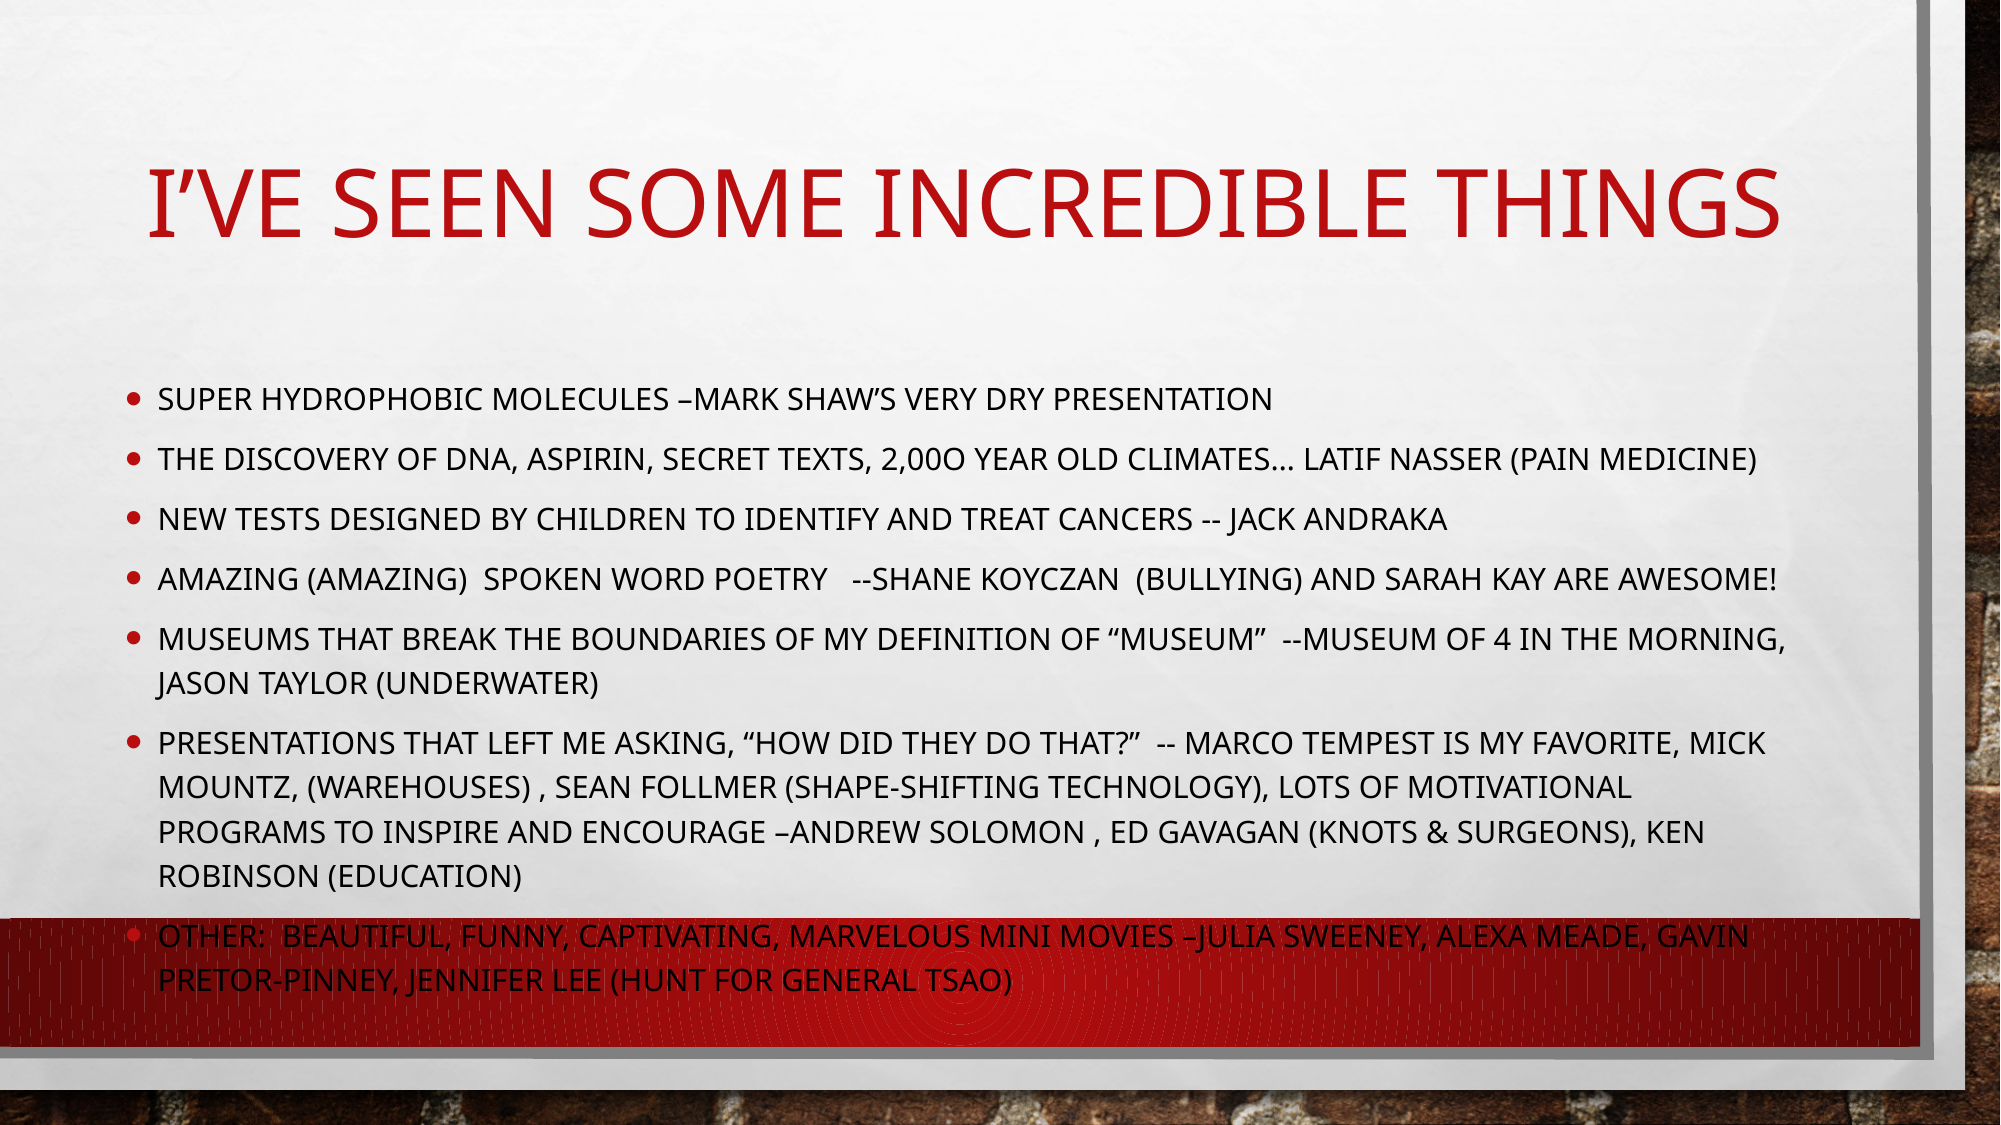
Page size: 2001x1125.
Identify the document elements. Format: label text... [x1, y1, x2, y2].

picture [0, 0, 2000, 1125]
list super hydrophobic molecules –mark Shaw’s Very Dry Presentation The discovery of DNA, aspirin, secret texts, 2,00o year old climates… Latif Nasser (Pain Medicine) New tests designed by CHILDREN to identify and treat cancers -- Jack Andraka Amazing (AMAZING) spoken word poetry --Shane Koyczan (Bullying) and Sarah Kay are awesome! Museums that break the boundaries of my definition of “museum” --Museum of 4 in the Morning, Jason Taylor (Underwater) Presentations that left me asking, “How did they do that?” -- marco Tempest is my favorite, Mick Mountz, (warehouses) , Sean Follmer (Shape-shifting Technology), Lots of motivational programs to inspire and encourage –Andrew Solomon , Ed Gavagan (knots & Surgeons), Ken Robinson (education) Other: beautiful, funny, captivating, marvelous mini movies –Julia Sweeney, Alexa meade, Gavin Pretor-Pinney, Jennifer Lee (Hunt for General tsao) [110, 312, 1816, 1008]
title I’ve seen some incredible things [112, 112, 1818, 302]
